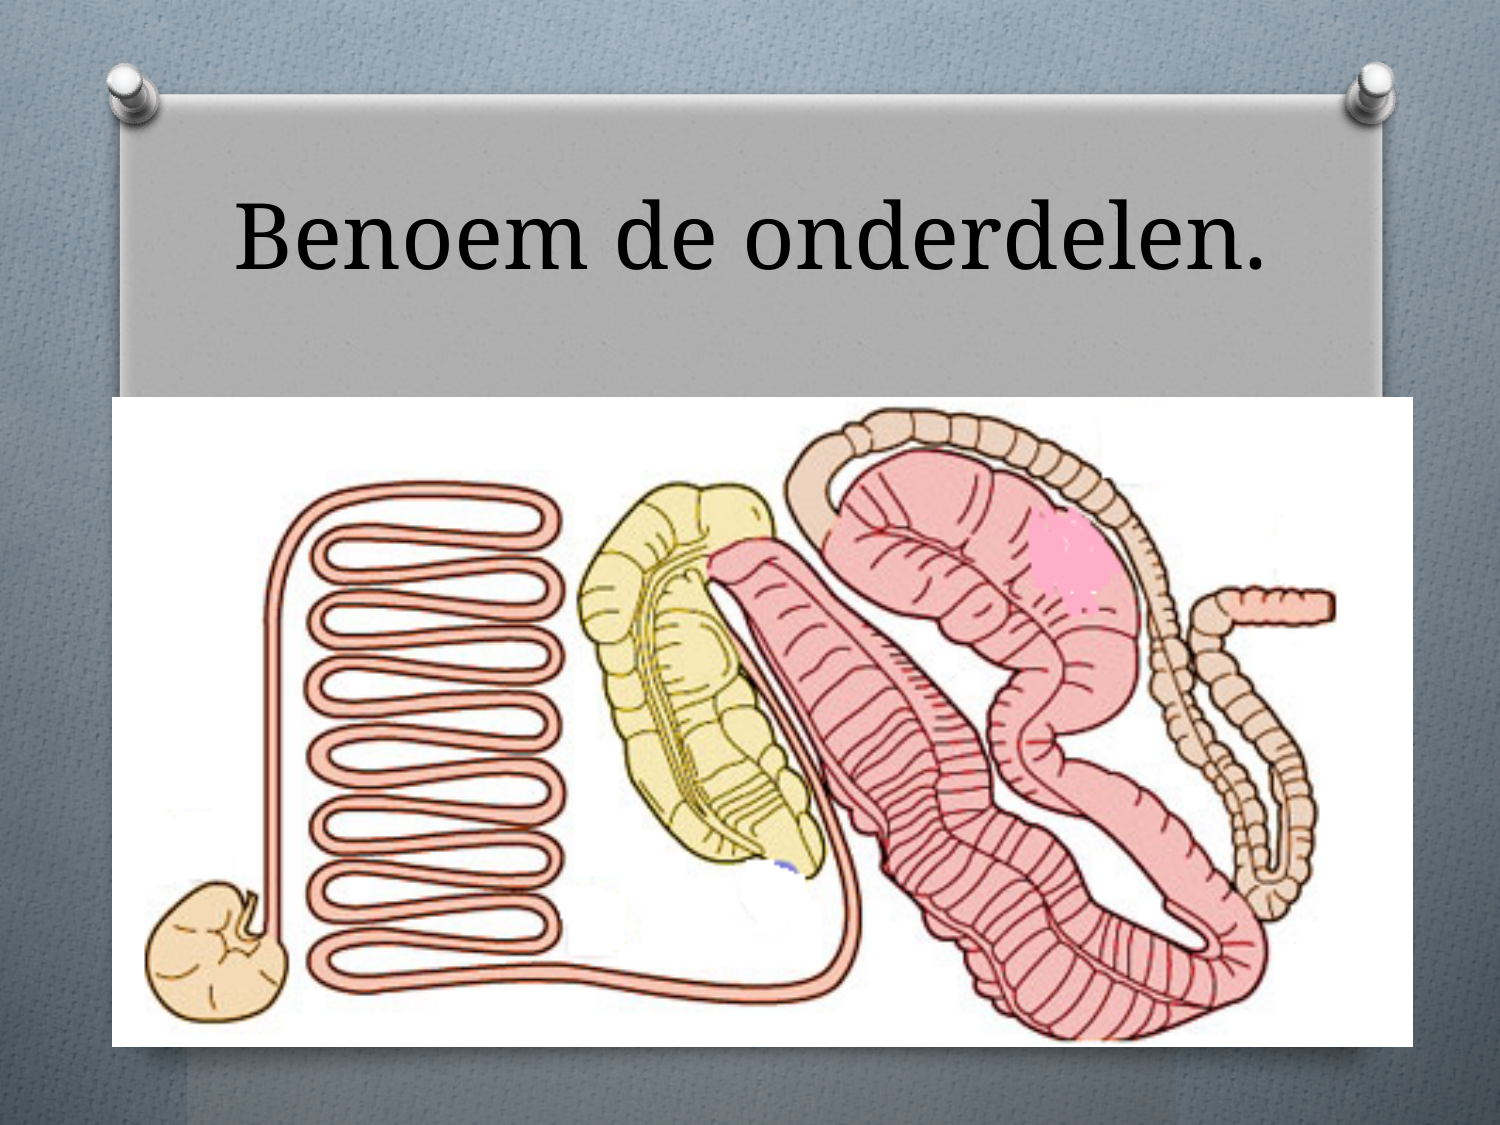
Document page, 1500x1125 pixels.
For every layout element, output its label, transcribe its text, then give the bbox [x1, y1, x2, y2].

picture [1317, 35, 1439, 156]
picture [111, 396, 1414, 1047]
title Benoem de onderdelen. [179, 134, 1323, 332]
picture [75, 29, 198, 153]
